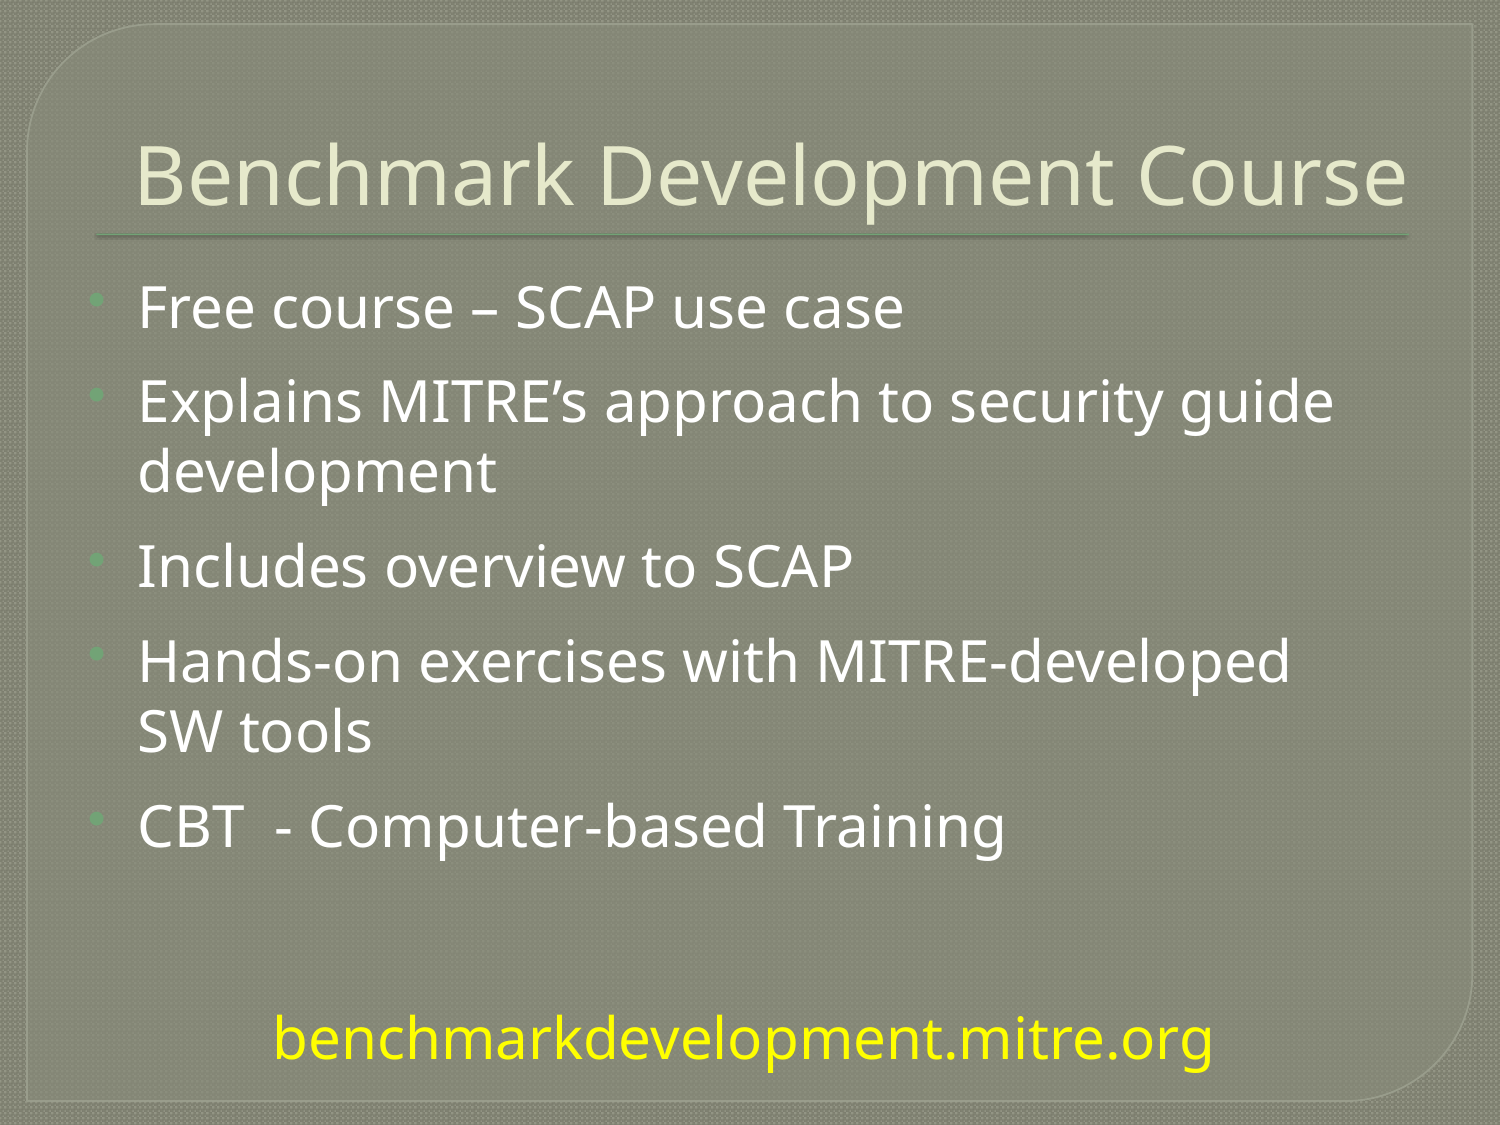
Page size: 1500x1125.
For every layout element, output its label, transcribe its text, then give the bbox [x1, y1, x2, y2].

list Free course – SCAP use case Explains MITRE’s approach to security guide development Includes overview to SCAP Hands-on exercises with MITRE-developed SW tools CBT - Computer-based Training [75, 262, 1388, 993]
title Benchmark Development Course [75, 41, 1425, 230]
text_box benchmarkdevelopment.mitre.org [74, 993, 1413, 1079]
